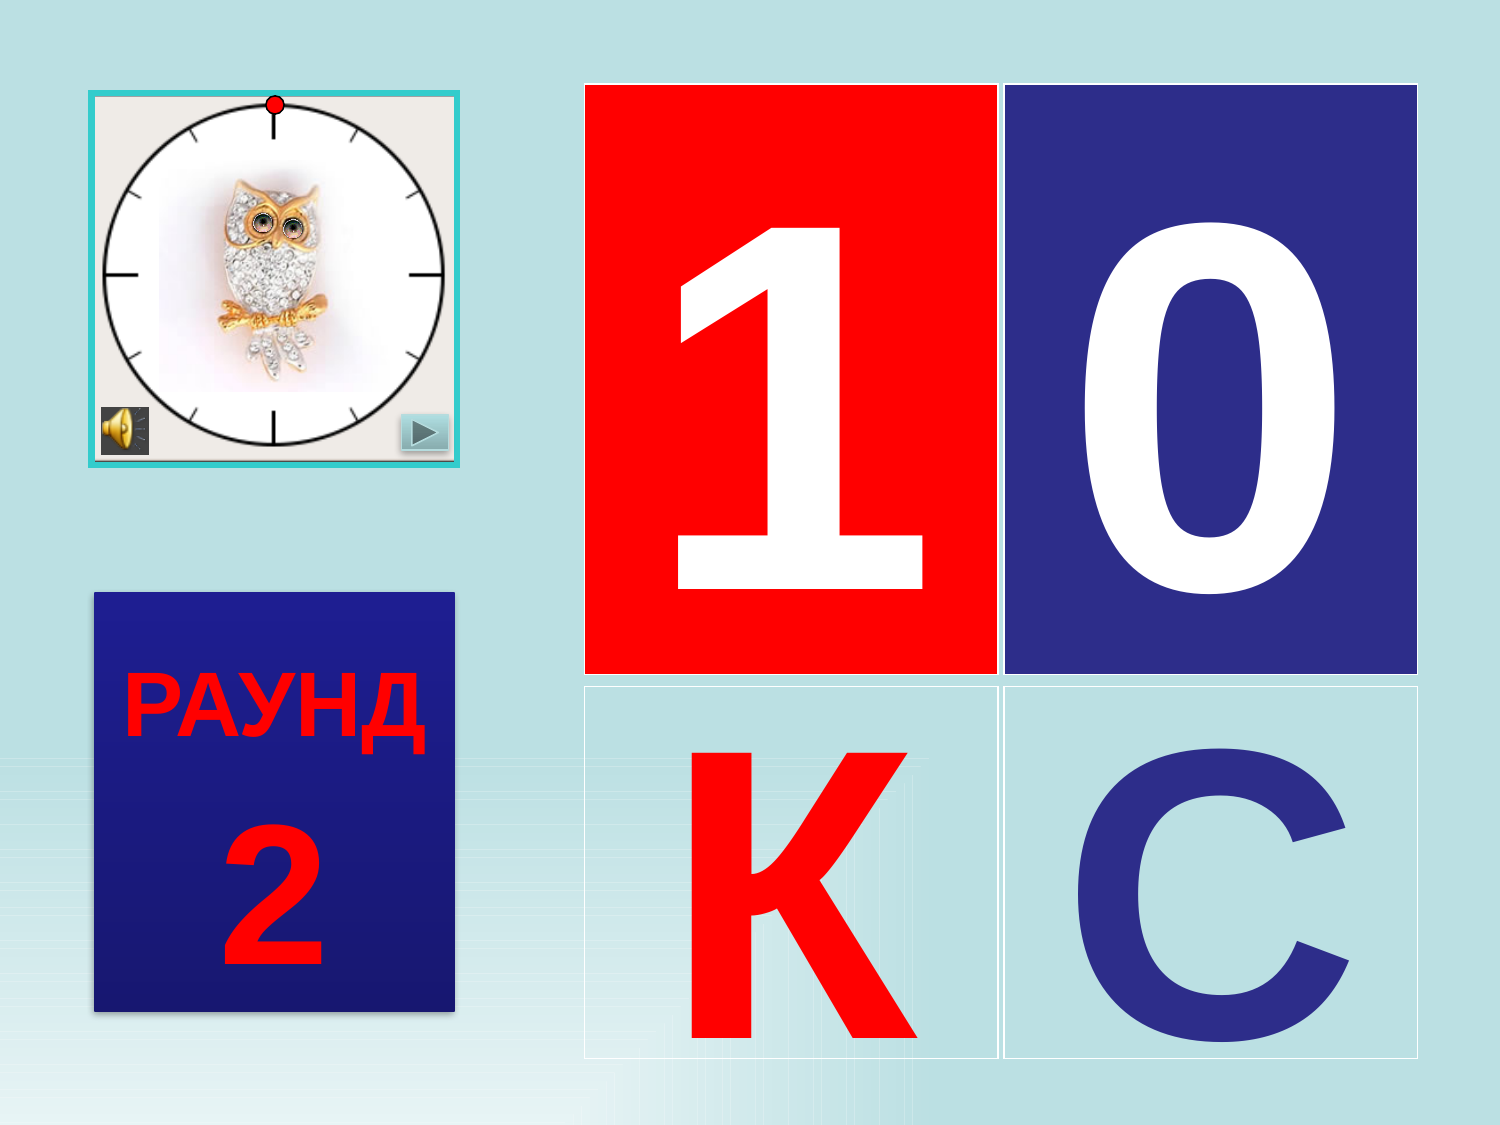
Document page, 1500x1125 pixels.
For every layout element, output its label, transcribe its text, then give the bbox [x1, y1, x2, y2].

picture [95, 96, 454, 462]
text_box 0 [1004, 84, 1418, 675]
text_box С [1004, 686, 1418, 1059]
text_box РАУНД 2 [94, 592, 455, 1012]
text_box К [584, 686, 998, 1059]
text_box 1 [584, 84, 999, 675]
